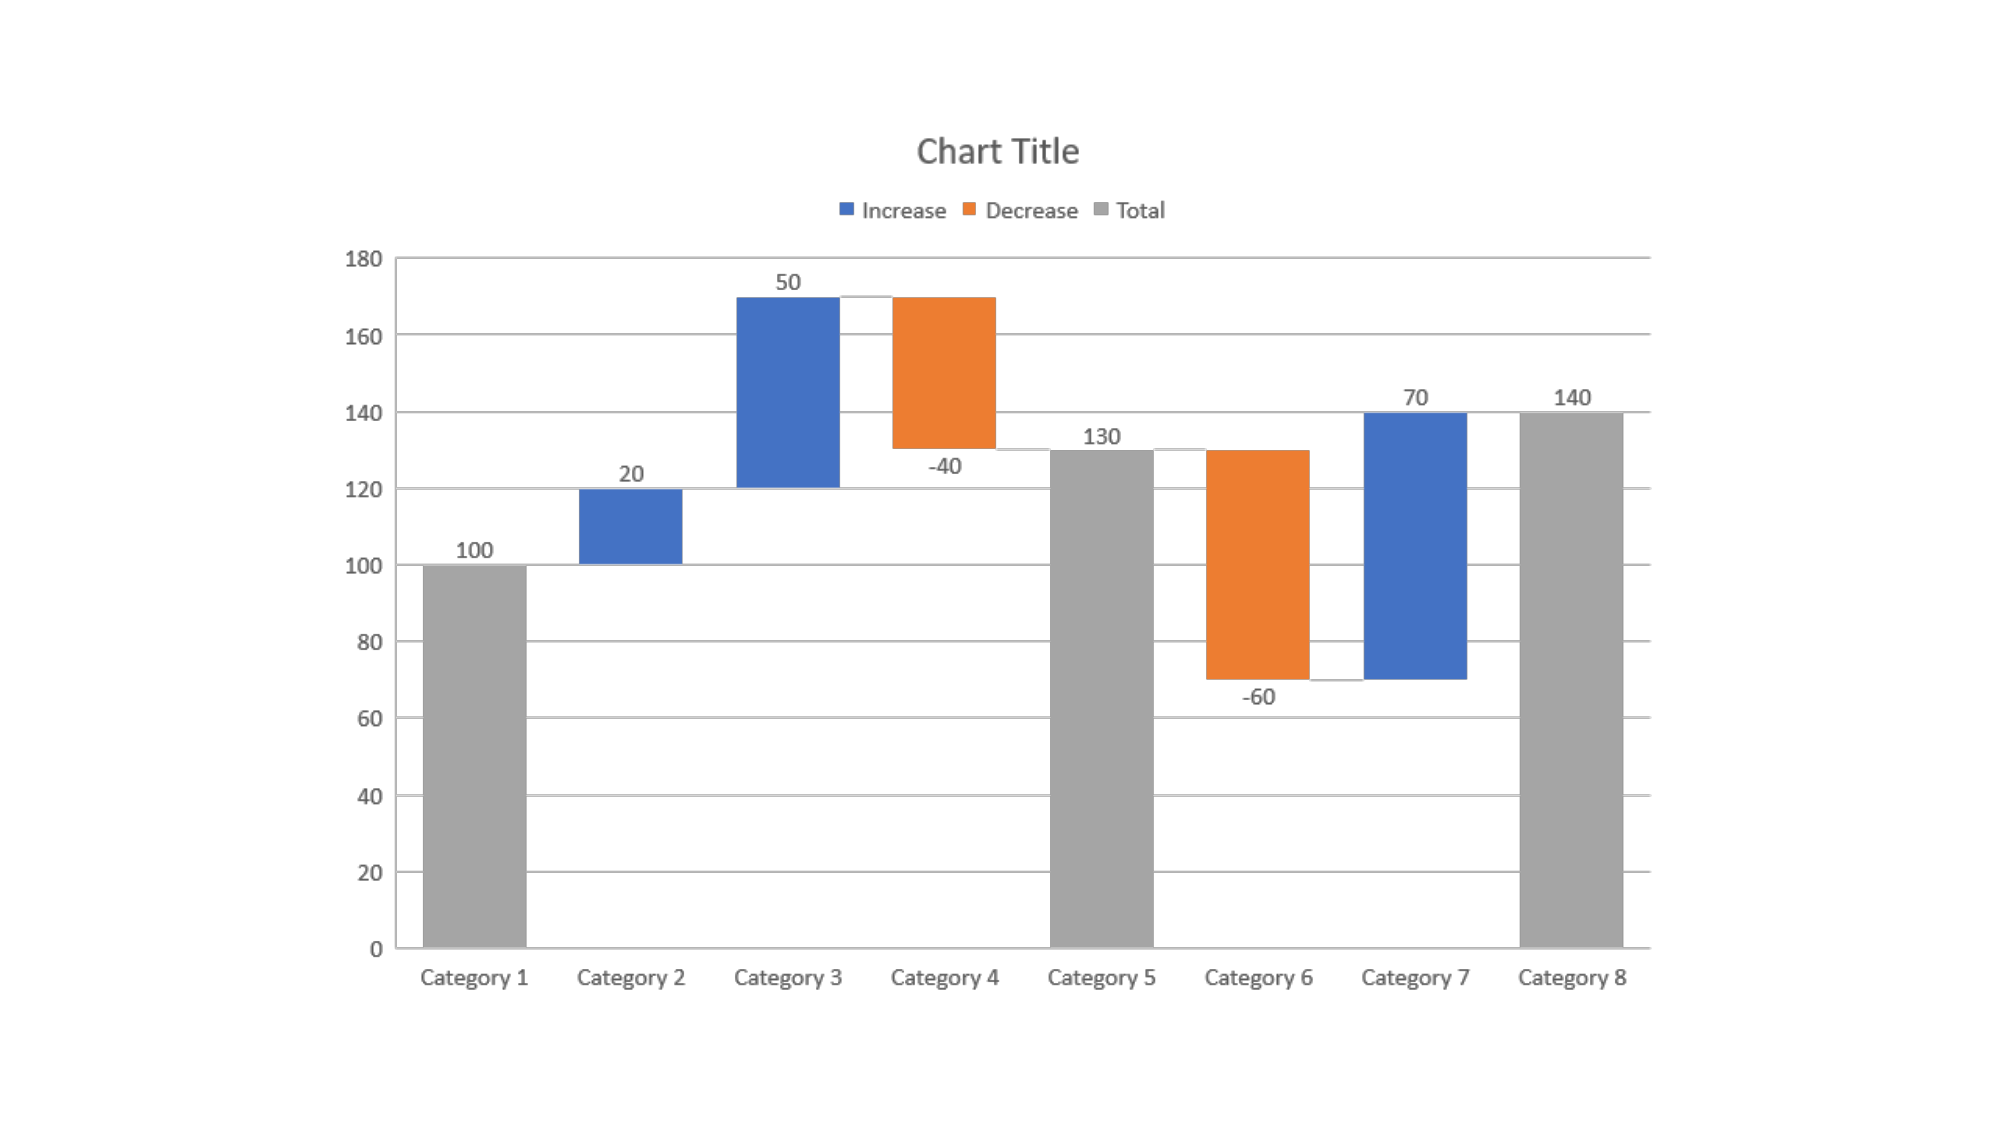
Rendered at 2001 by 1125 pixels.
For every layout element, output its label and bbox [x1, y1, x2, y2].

picture [333, 117, 1667, 1007]
